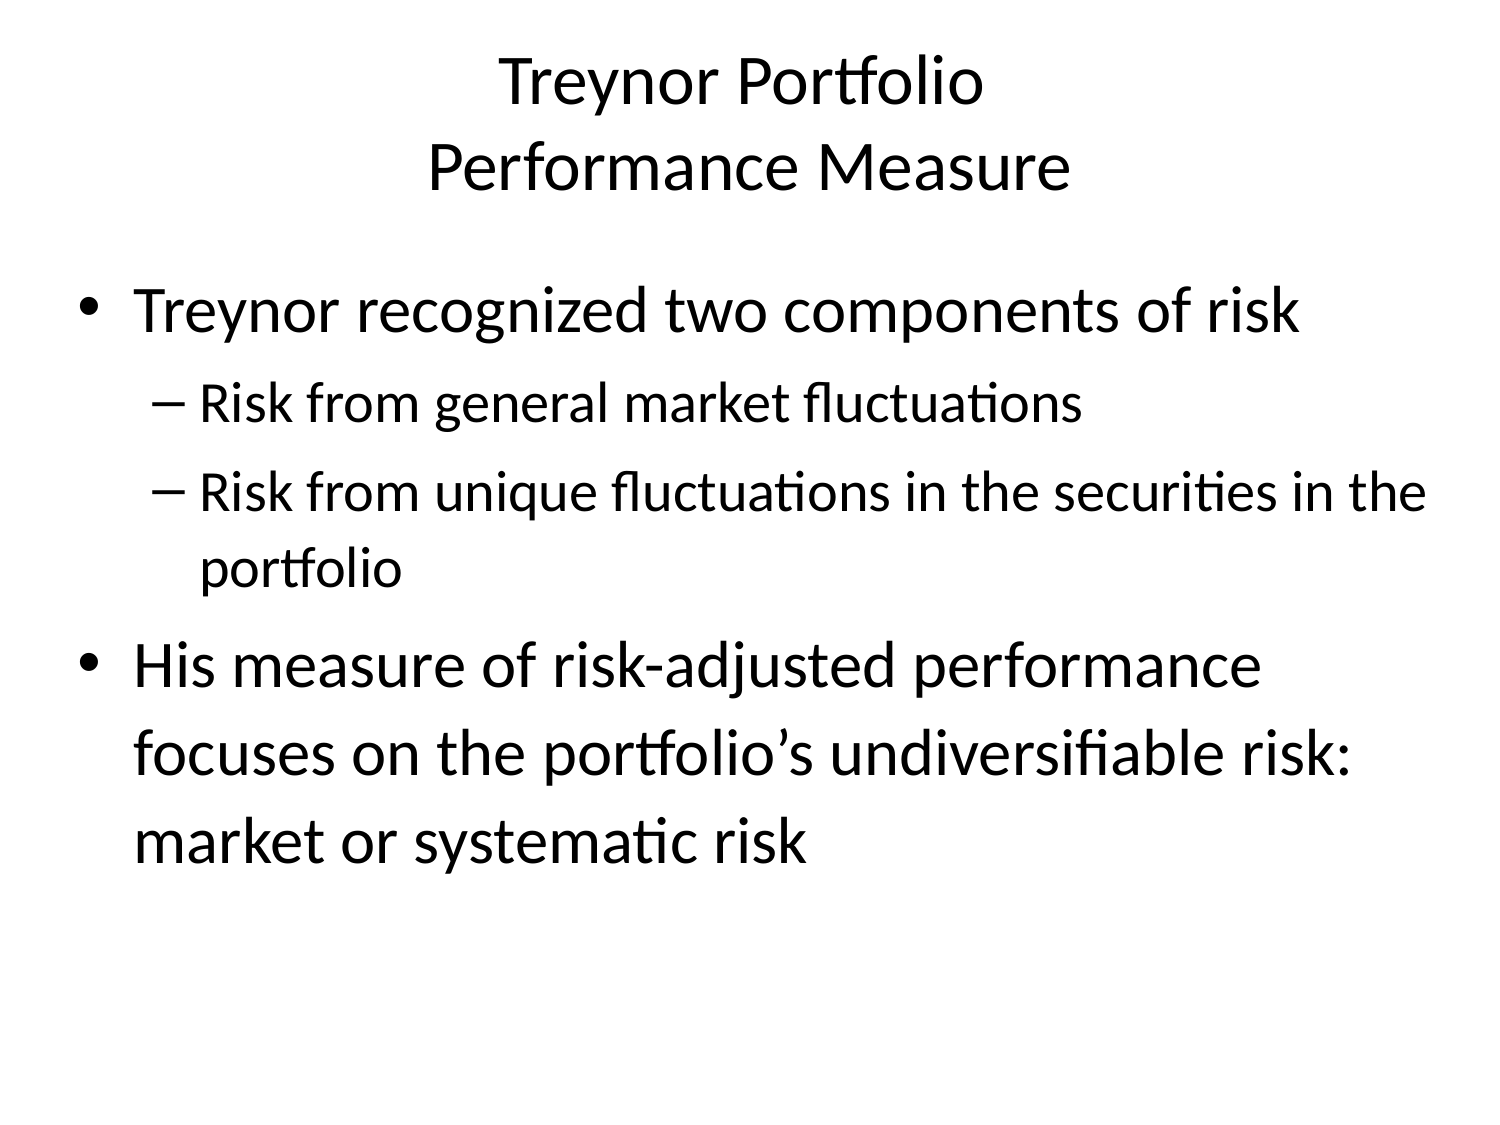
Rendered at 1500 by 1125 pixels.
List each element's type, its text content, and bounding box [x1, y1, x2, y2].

title Treynor Portfolio Performance Measure [0, 24, 1500, 213]
list Treynor recognized two components of risk Risk from general market fluctuations Risk from unique fluctuations in the securities in the portfolio His measure of risk-adjusted performance focuses on the portfolio’s undiversifiable risk: market or systematic risk [62, 249, 1463, 975]
